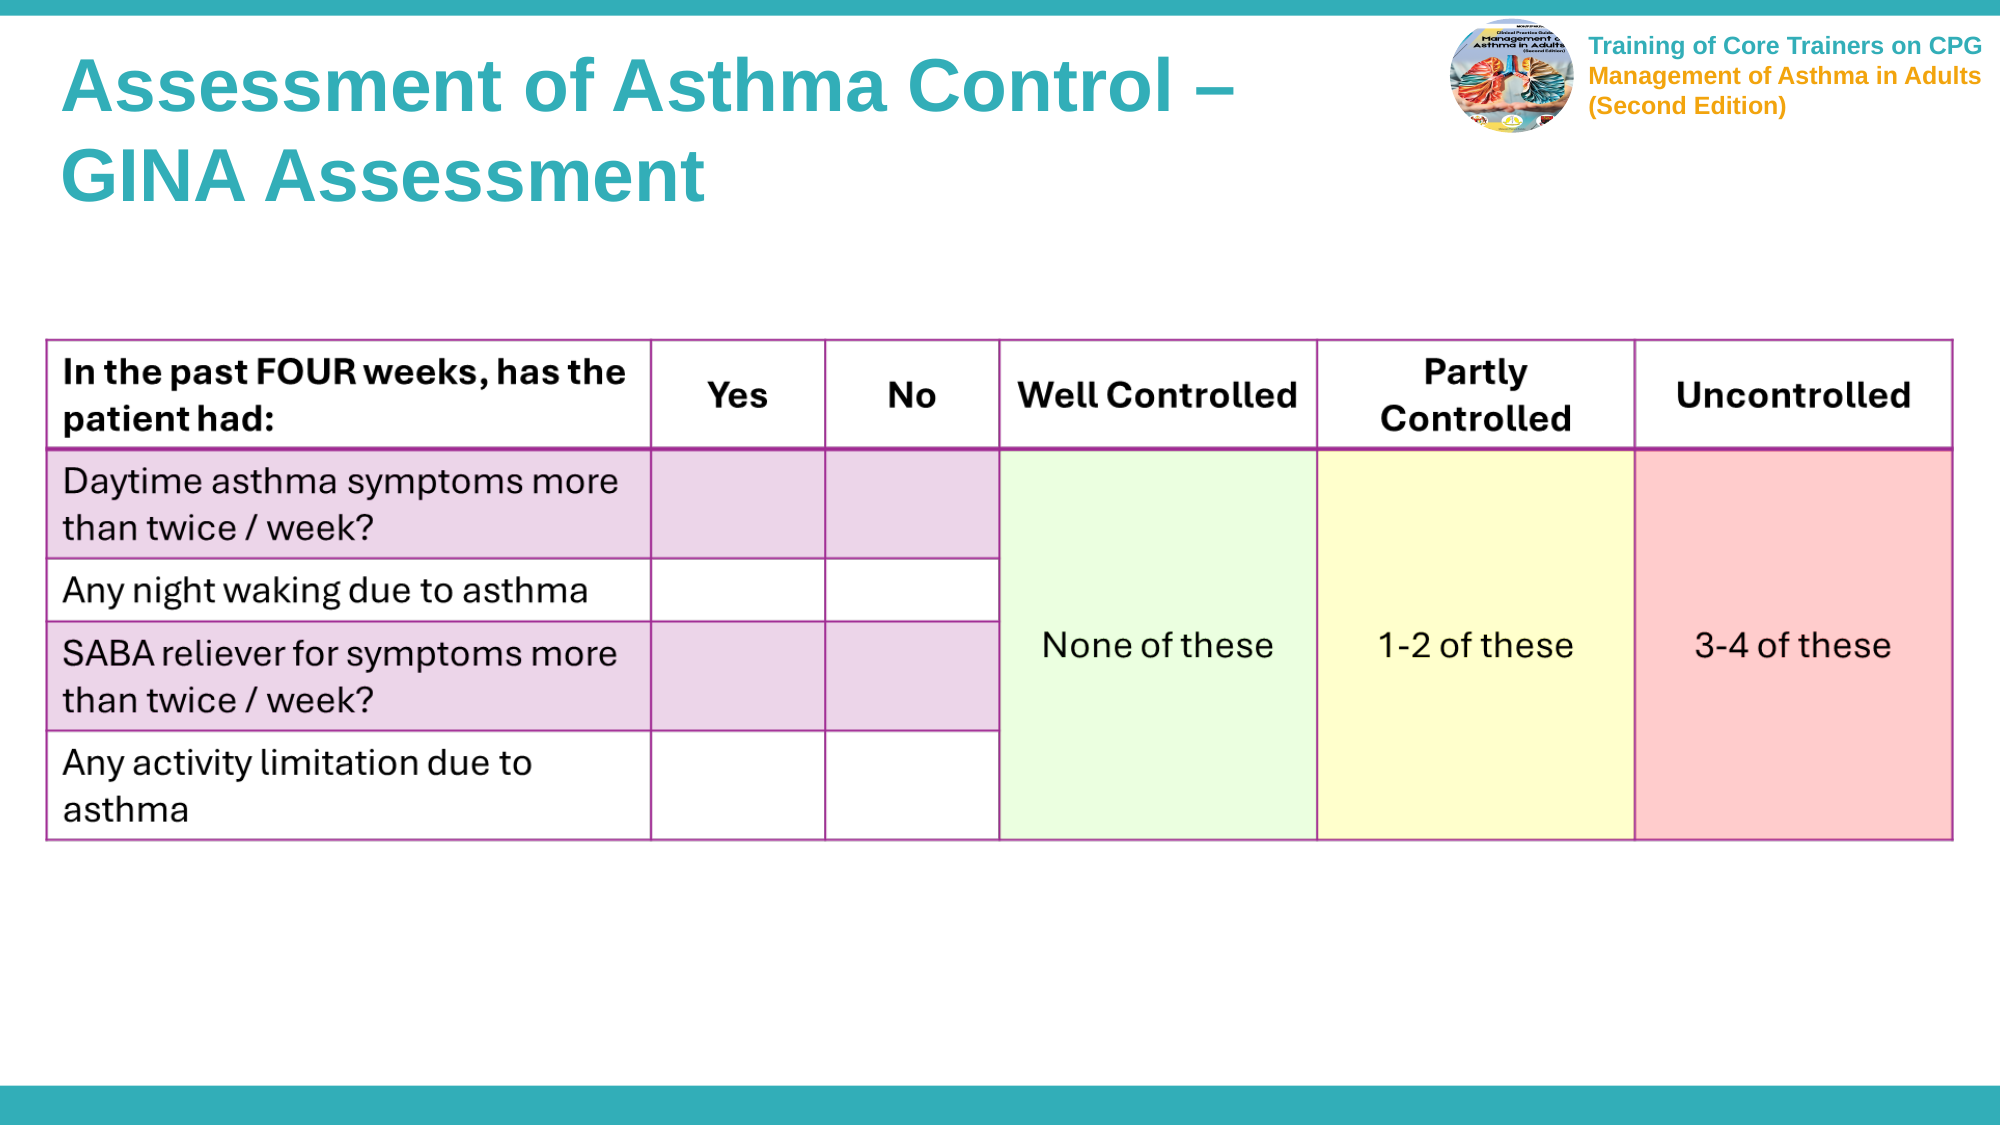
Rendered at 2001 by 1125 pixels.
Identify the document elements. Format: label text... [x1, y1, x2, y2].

picture [1451, 18, 1573, 63]
picture [45, 335, 1956, 857]
list Assessment of Asthma Control – GINA Assessment [45, 63, 1955, 190]
